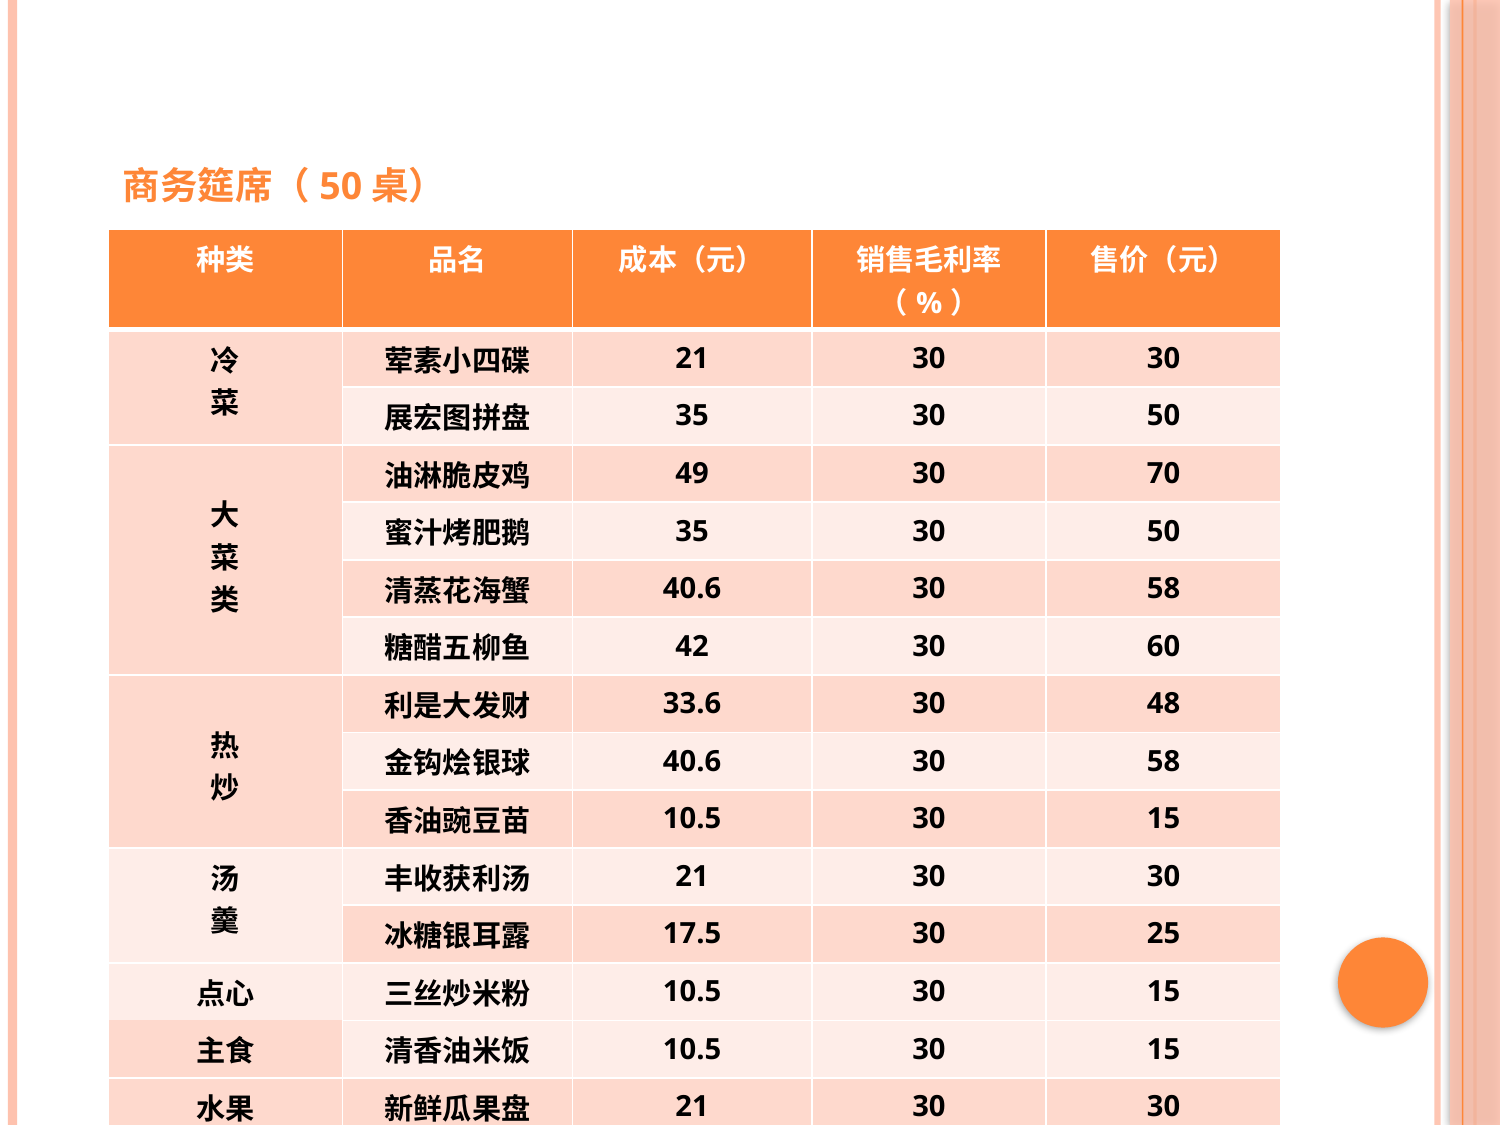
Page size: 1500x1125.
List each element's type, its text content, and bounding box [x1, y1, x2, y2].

table_cell 点心 [109, 964, 342, 1020]
table_cell 30 [813, 618, 1045, 674]
table_cell 30 [813, 1021, 1045, 1077]
table_cell 70 [1047, 446, 1280, 501]
table_cell 30 [1047, 849, 1280, 904]
table_cell 丰收获利汤 [343, 849, 572, 904]
table_cell 10.5 [573, 791, 811, 847]
table_cell 30 [813, 388, 1045, 444]
table_cell 35 [573, 388, 811, 444]
table_cell 30 [813, 849, 1045, 904]
table_cell 清香油米饭 [343, 1021, 572, 1077]
table_cell 新鲜瓜果盘 [343, 1079, 572, 1125]
table_cell 30 [813, 561, 1045, 616]
table_header 销售毛利率（%） [813, 230, 1045, 327]
table_cell 17.5 [573, 906, 811, 962]
table_cell 58 [1047, 561, 1280, 616]
table_cell 30 [813, 332, 1045, 386]
table_cell 30 [813, 503, 1045, 559]
table_cell 33.6 [573, 676, 811, 732]
table_cell 热 炒 [109, 676, 342, 847]
table_cell 荤素小四碟 [343, 332, 572, 386]
table_cell 60 [1047, 618, 1280, 674]
table_cell 42 [573, 618, 811, 674]
table_cell 利是大发财 [343, 676, 572, 732]
table_cell 蜜汁烤肥鹅 [343, 503, 572, 559]
table_cell 48 [1047, 676, 1280, 732]
table_cell 25 [1047, 906, 1280, 962]
table_cell 大 菜 类 [109, 446, 342, 674]
table_cell 15 [1047, 1021, 1280, 1077]
table_header 售价（元） [1047, 230, 1280, 327]
table_cell 21 [573, 1079, 811, 1125]
table_cell 30 [813, 676, 1045, 732]
table_cell 30 [813, 906, 1045, 962]
table_cell 30 [1047, 1079, 1280, 1125]
table_cell 清蒸花海蟹 [343, 561, 572, 616]
table_cell 50 [1047, 388, 1280, 444]
table_cell 主食 [109, 1020, 342, 1077]
table_cell 展宏图拼盘 [343, 388, 572, 444]
table_cell 30 [813, 1079, 1045, 1125]
table_header 种类 [109, 230, 342, 327]
table_cell 35 [573, 503, 811, 559]
table_cell 冰糖银耳露 [343, 906, 572, 962]
table_cell 21 [573, 332, 811, 386]
table_cell 49 [573, 446, 811, 501]
table_cell 香油豌豆苗 [343, 791, 572, 847]
table_header 成本（元） [573, 230, 811, 327]
table_cell 冷 菜 [109, 332, 342, 444]
table_cell 30 [813, 791, 1045, 847]
table_cell 40.6 [573, 561, 811, 616]
text_box 商务筵席（50桌） [108, 154, 550, 215]
table_cell 21 [573, 849, 811, 904]
table_cell 水果 [109, 1079, 342, 1125]
table_cell 50 [1047, 503, 1280, 559]
table_cell 金钩烩银球 [343, 733, 572, 789]
table_cell 15 [1047, 964, 1280, 1020]
table_cell 30 [813, 446, 1045, 501]
table_cell 40.6 [573, 733, 811, 789]
table_cell 汤 羹 [109, 849, 342, 962]
table_cell 10.5 [573, 964, 811, 1020]
table_cell 油淋脆皮鸡 [343, 446, 572, 501]
table_cell 糖醋五柳鱼 [343, 618, 572, 674]
table_cell 30 [1047, 332, 1280, 386]
table_cell 15 [1047, 791, 1280, 847]
table_cell 30 [813, 964, 1045, 1020]
table_cell 10.5 [573, 1021, 811, 1077]
table_cell 58 [1047, 733, 1280, 789]
table_cell 30 [813, 733, 1045, 789]
table_cell 三丝炒米粉 [343, 964, 572, 1020]
table_header 品名 [343, 230, 572, 327]
